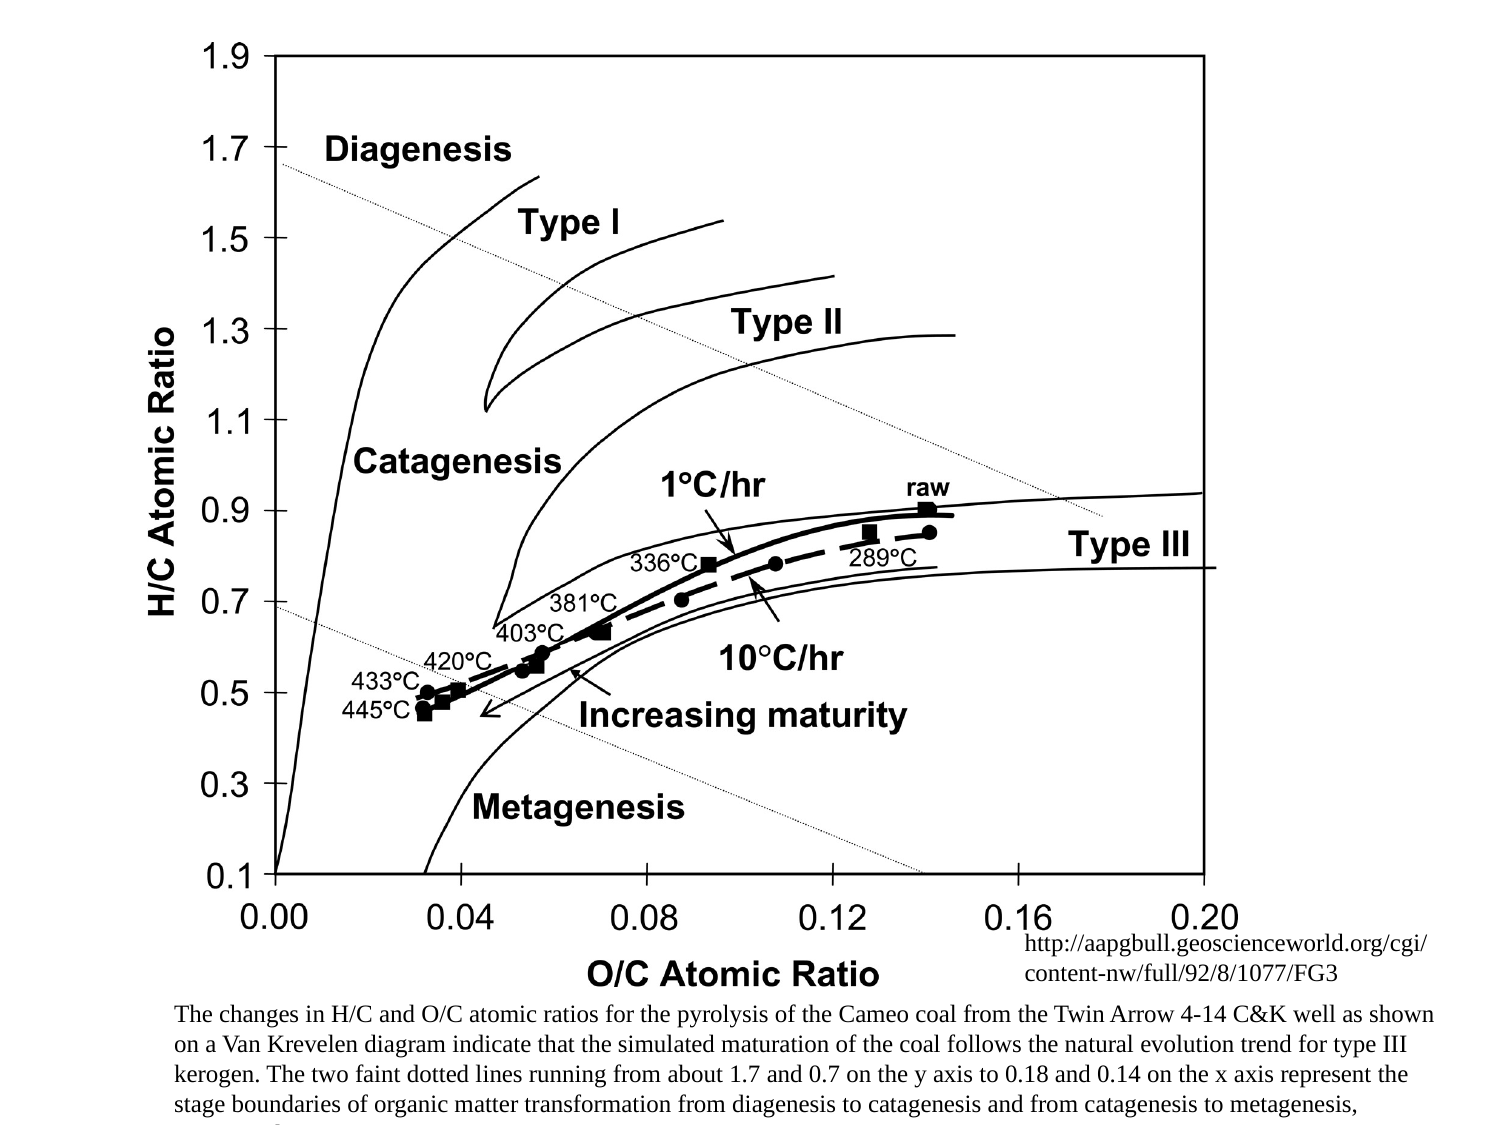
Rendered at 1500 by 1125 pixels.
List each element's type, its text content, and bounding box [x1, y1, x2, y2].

text_box http://aapgbull.geoscienceworld.org/cgi/content-nw/full/92/8/1077/FG3 [1240, 919, 1492, 994]
picture [147, 42, 1238, 987]
text_box The changes in H/C and O/C atomic ratios for the pyrolysis of the Cameo coal from the Twin Arrow 4-14 C&K well as shown on a Van Krevelen diagram indicate that the simulated maturation of the coal follows the natural evolution trend for type III kerogen. The two faint dotted lines running from about 1.7 and 0.7 on the y axis to 0.18 and 0.14 on the x axis represent the stage boundaries of organic matter transformation from diagenesis to catagenesis and from catagenesis to metagenesis, respectively [159, 994, 1471, 1125]
